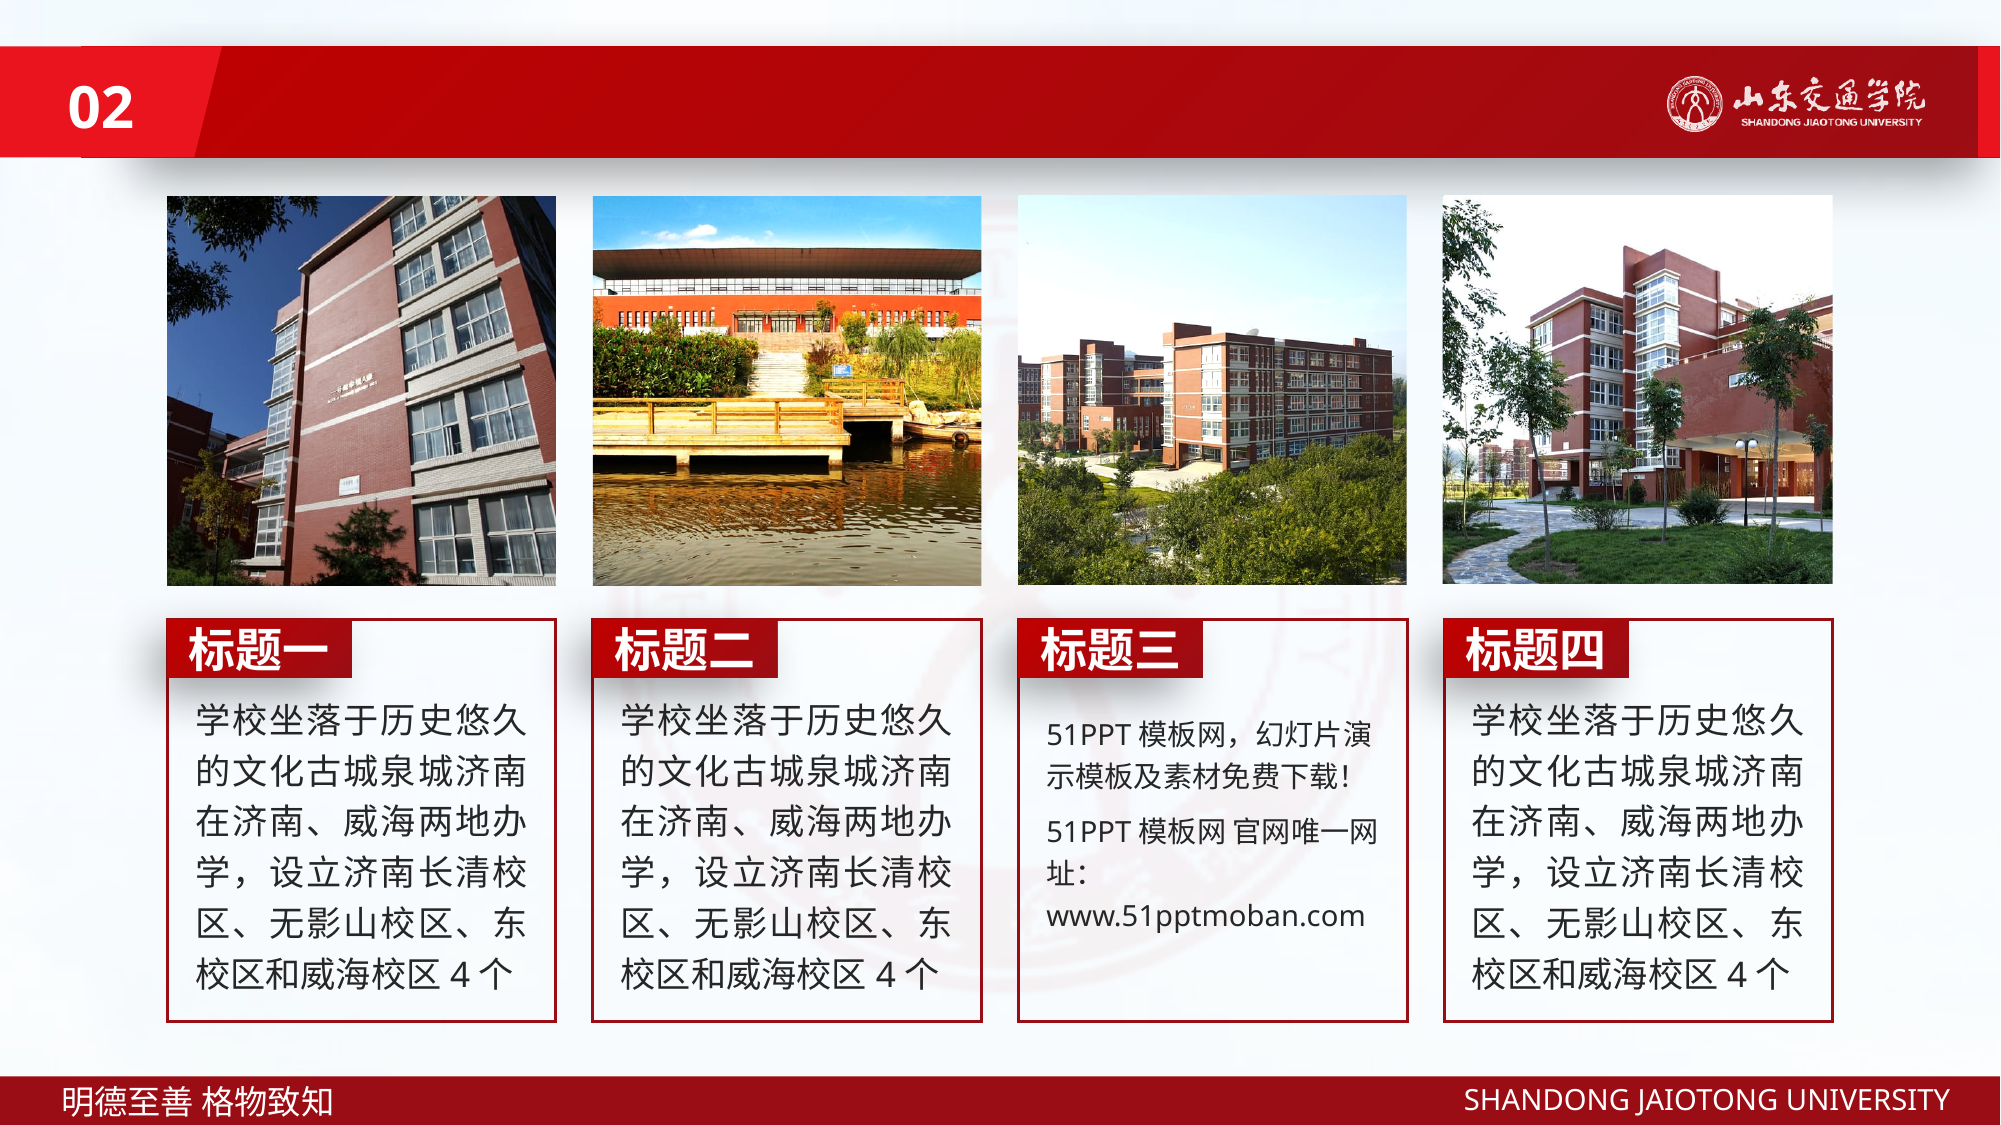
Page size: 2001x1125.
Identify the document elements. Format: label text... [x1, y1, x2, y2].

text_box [1018, 619, 1408, 1022]
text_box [592, 619, 982, 1022]
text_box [1444, 619, 1833, 1022]
picture [1018, 195, 1407, 585]
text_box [167, 619, 556, 1022]
picture [1653, 48, 1938, 158]
picture [1442, 195, 1833, 584]
picture [167, 196, 556, 586]
picture [592, 196, 982, 586]
list 02 [26, 70, 176, 133]
